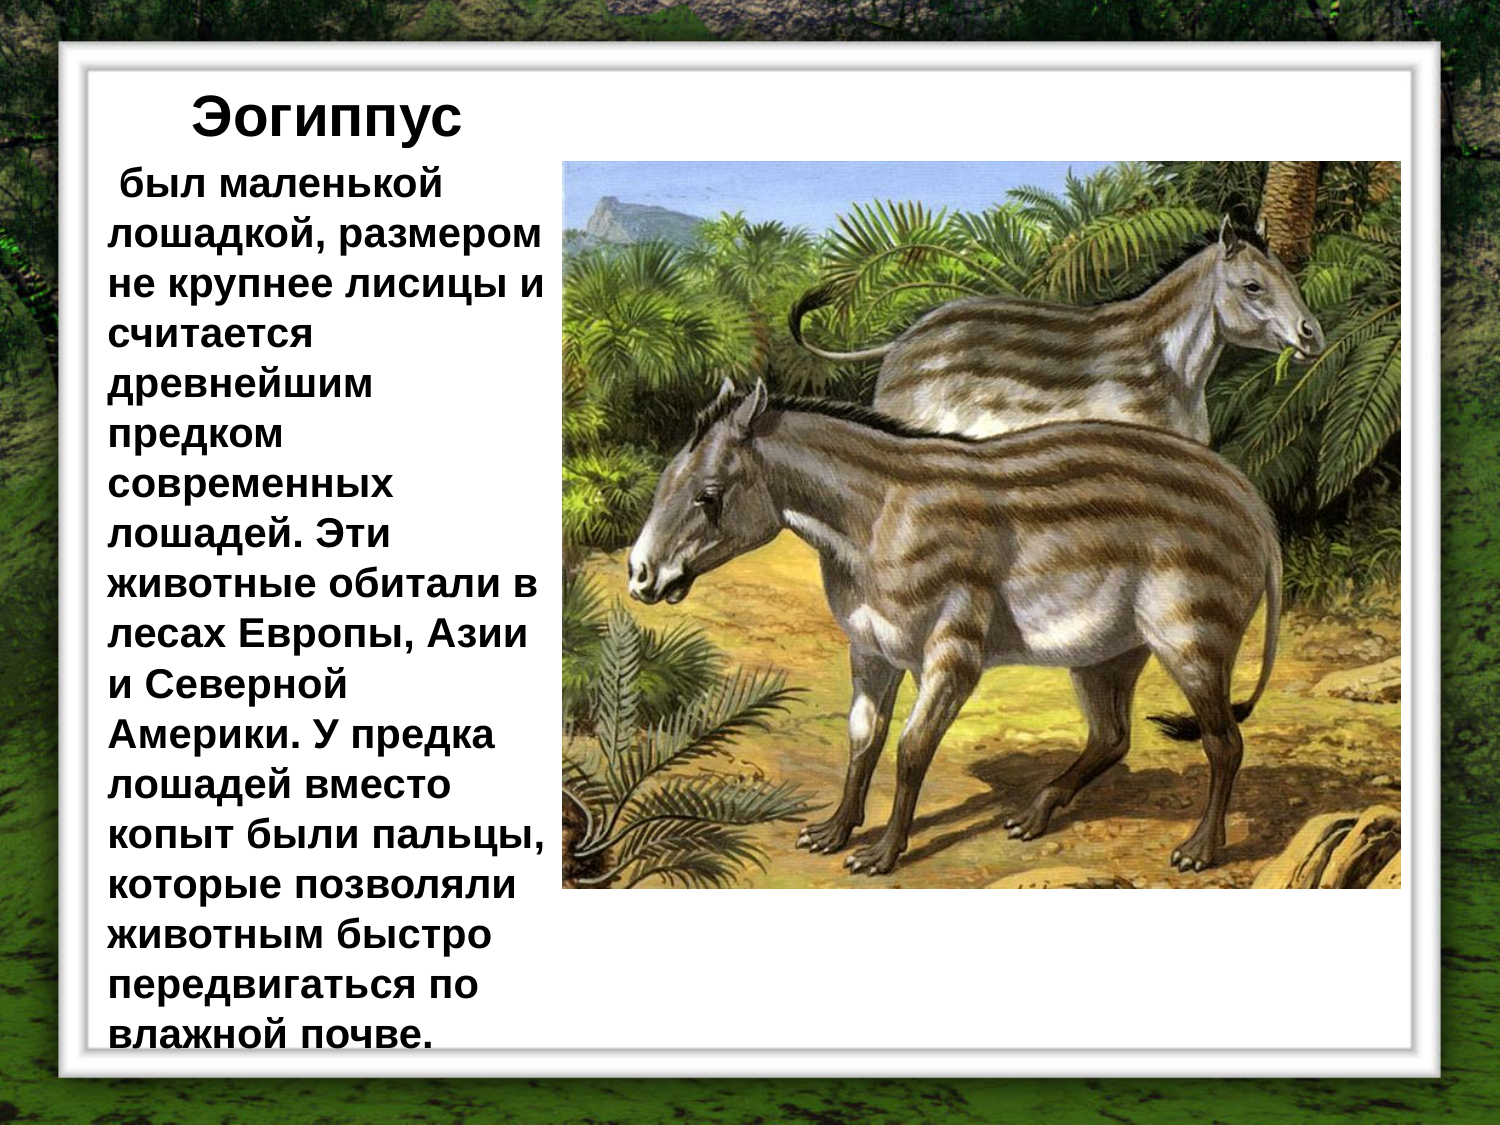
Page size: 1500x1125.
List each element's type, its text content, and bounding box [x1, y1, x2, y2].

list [562, 161, 1402, 889]
list Эогиппус был маленькой лошадкой, размером не крупнее лисицы и считается древнейшим предком современных лошадей. Эти животные обитали в лесах Европы, Азии и Северной Америки. У предка лошадей вместо копыт были пальцы, которые позволяли животным быстро передвигаться по влажной почве. [92, 70, 563, 1055]
picture [0, 0, 1500, 1125]
